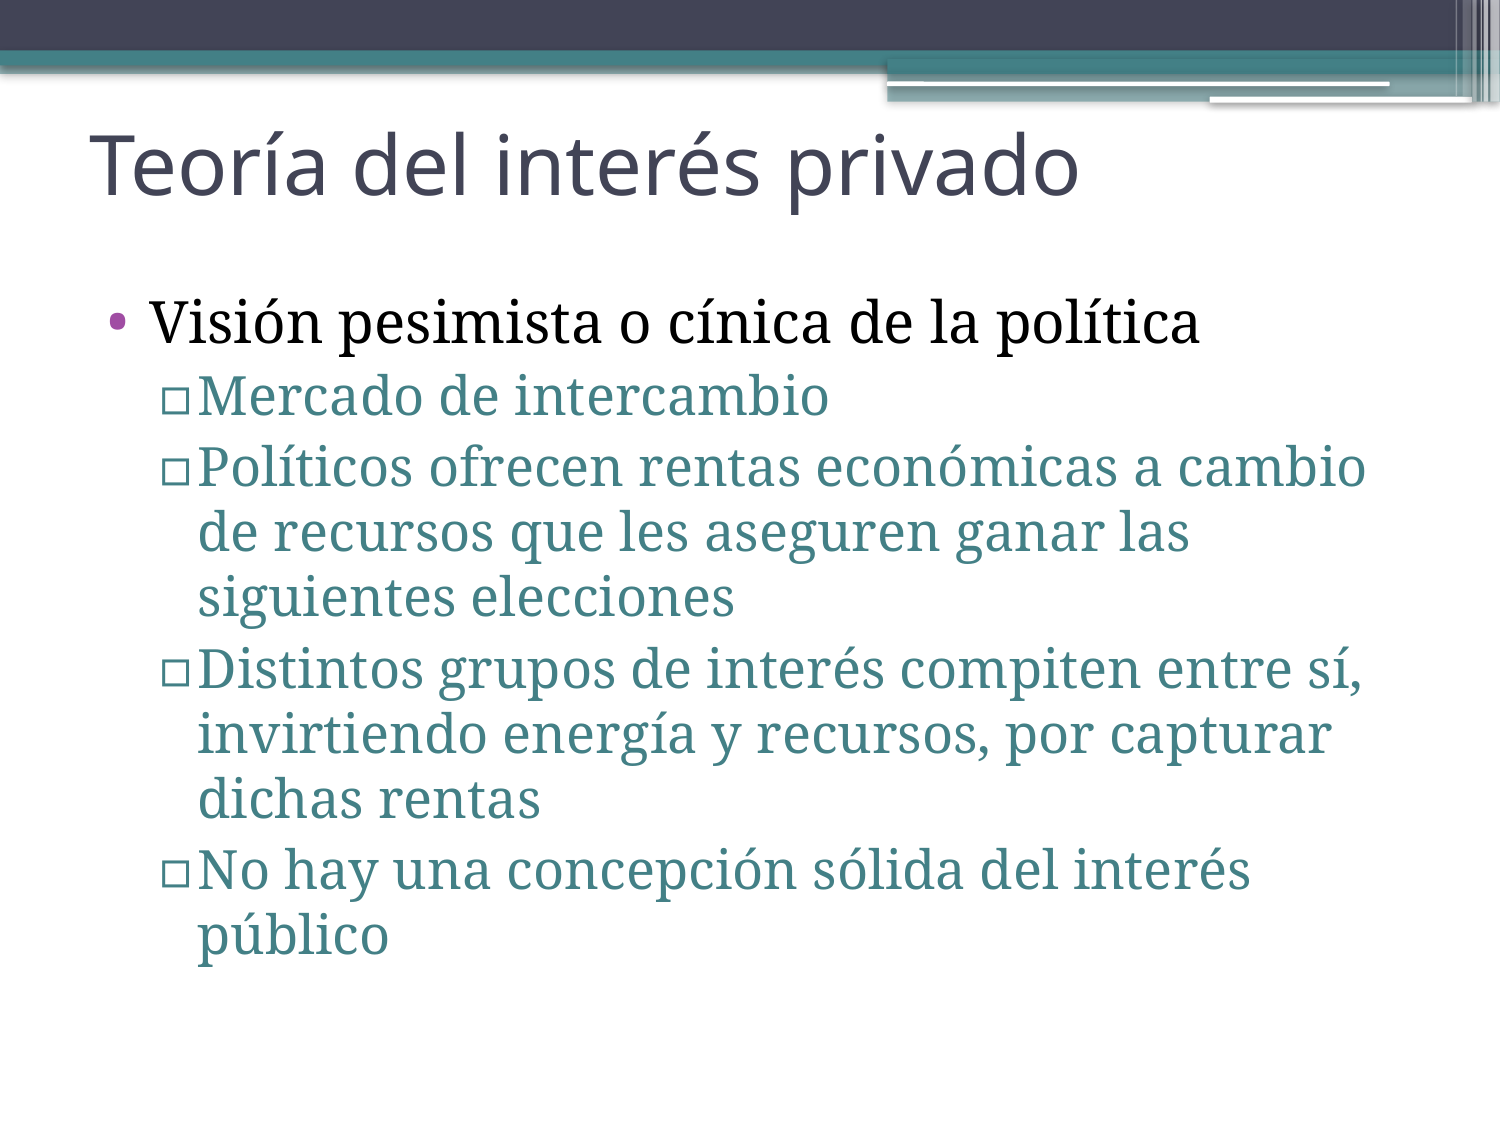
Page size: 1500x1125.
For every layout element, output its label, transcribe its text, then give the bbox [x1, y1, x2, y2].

list Visión pesimista o cínica de la política Mercado de intercambio Políticos ofrecen rentas económicas a cambio de recursos que les aseguren ganar las siguientes elecciones Distintos grupos de interés compiten entre sí, invirtiendo energía y recursos, por capturar dichas rentas No hay una concepción sólida del interés público [75, 277, 1425, 988]
title Teoría del interés privado [75, 75, 1425, 250]
